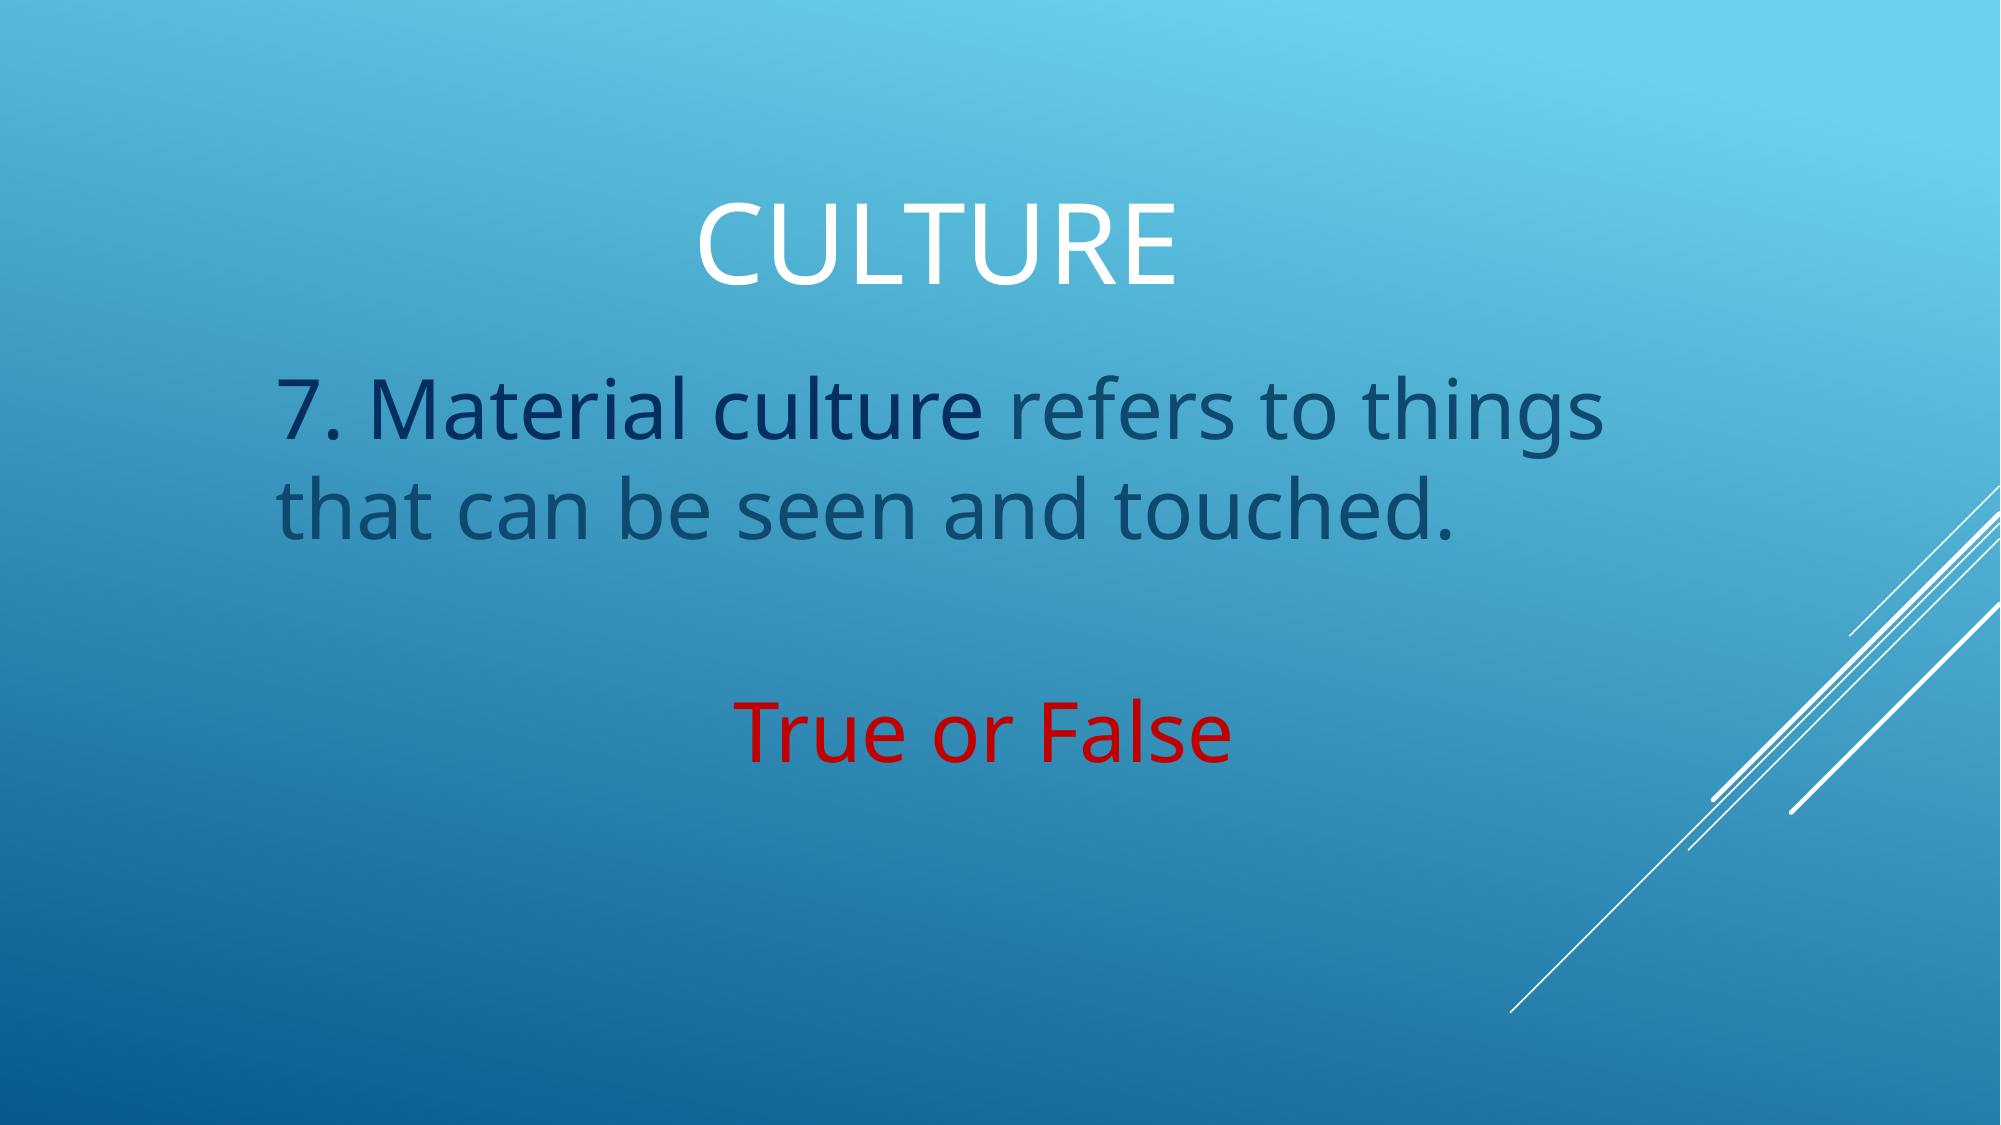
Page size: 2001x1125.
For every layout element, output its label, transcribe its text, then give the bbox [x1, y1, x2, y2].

title Culture [112, 112, 1763, 367]
list 7. Material culture refers to things that can be seen and touched. True or False [260, 348, 1710, 984]
